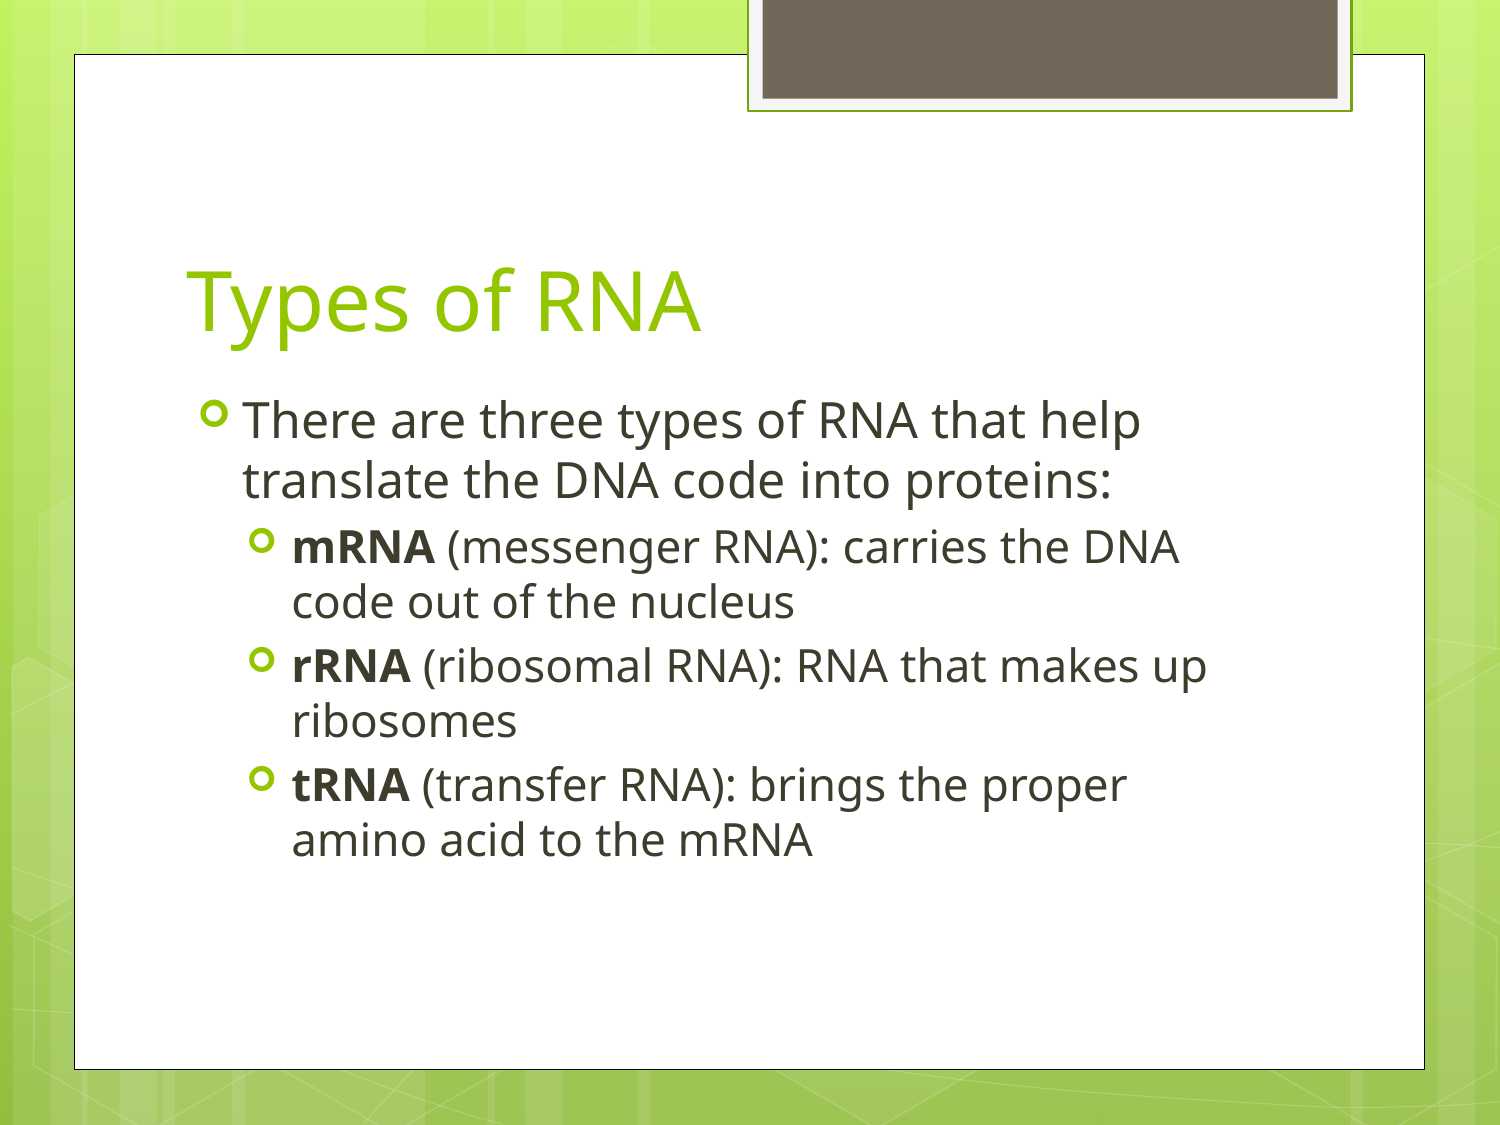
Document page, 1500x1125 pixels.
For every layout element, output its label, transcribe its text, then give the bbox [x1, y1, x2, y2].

list There are three types of RNA that help translate the DNA code into proteins: mRNA (messenger RNA): carries the DNA code out of the nucleus rRNA (ribosomal RNA): RNA that makes up ribosomes tRNA (transfer RNA): brings the proper amino acid to the mRNA [171, 381, 1283, 957]
title Types of RNA [171, 168, 1324, 357]
